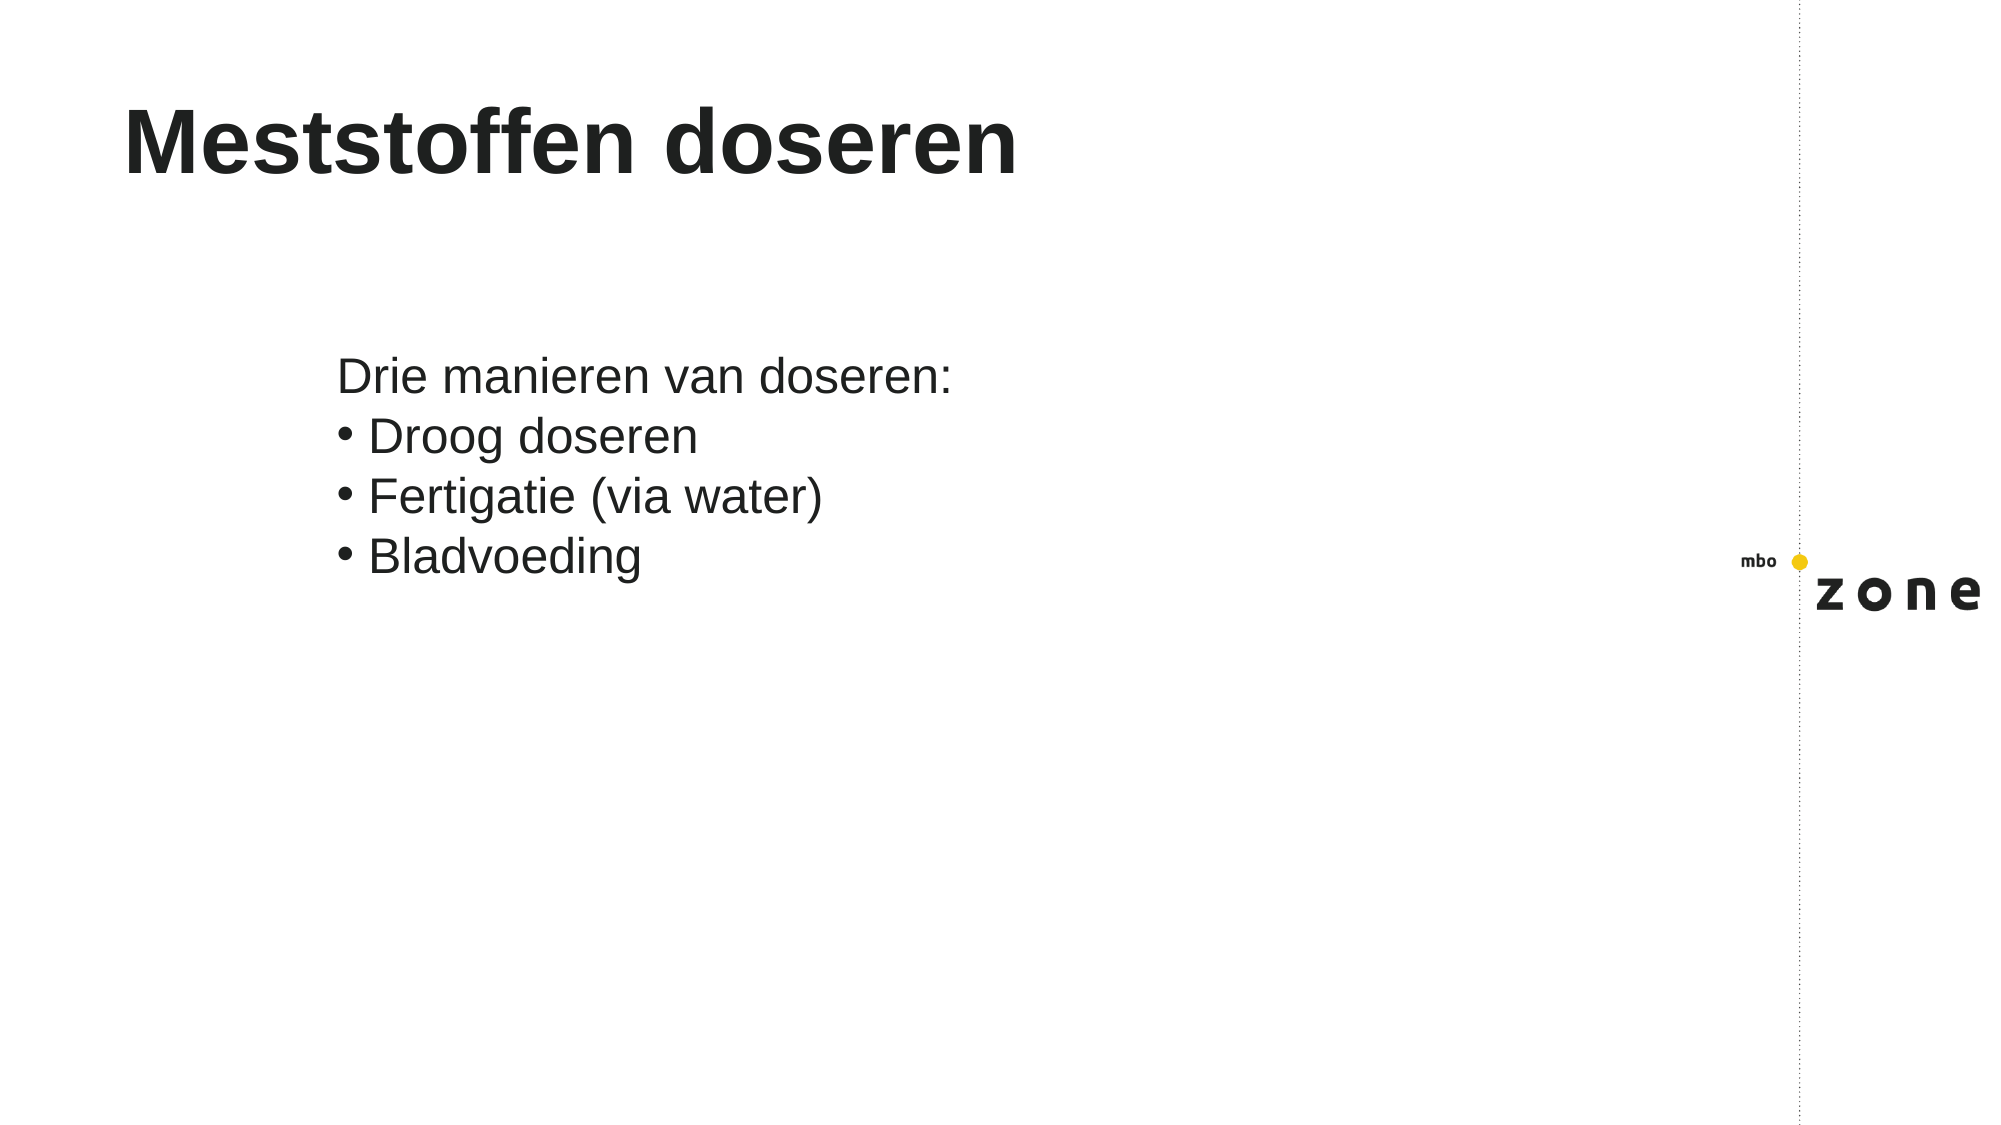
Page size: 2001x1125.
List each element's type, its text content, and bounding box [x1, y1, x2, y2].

list Drie manieren van doseren: Droog doseren Fertigatie (via water) Bladvoeding [336, 283, 1607, 998]
picture [1596, 0, 2001, 1125]
title Meststoffen doseren [124, 94, 1607, 272]
